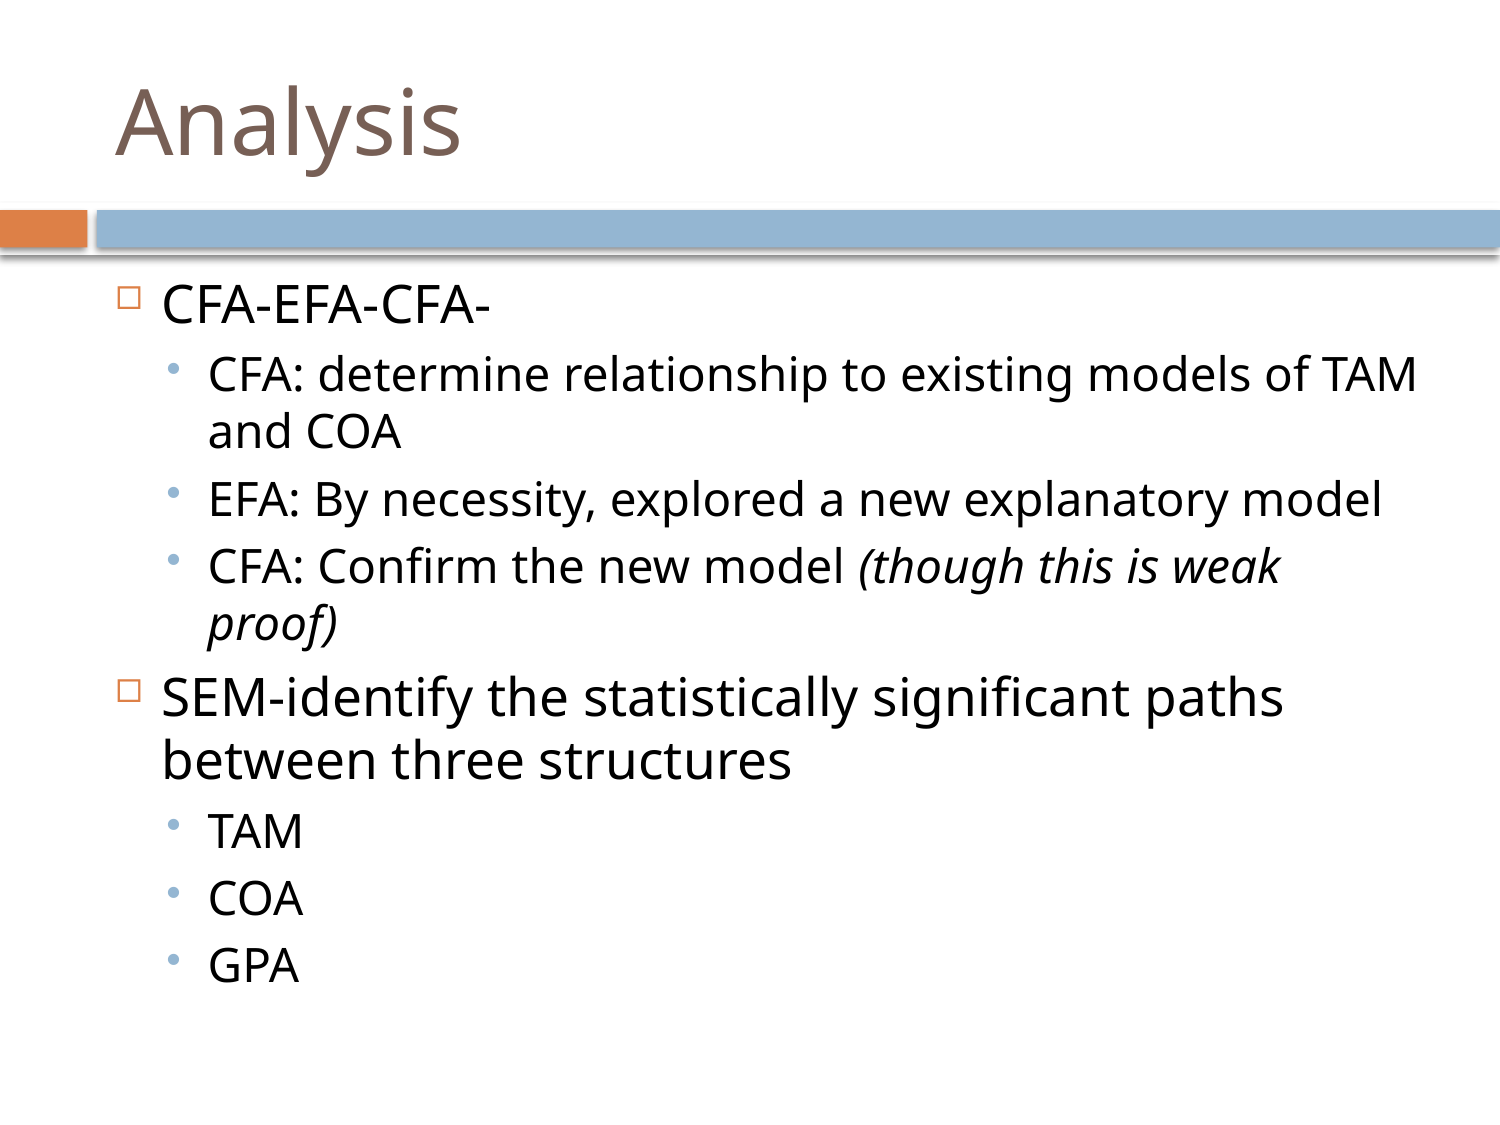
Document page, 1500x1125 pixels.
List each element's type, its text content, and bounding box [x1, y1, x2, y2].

list CFA-EFA-CFA- CFA: determine relationship to existing models of TAM and COA EFA: By necessity, explored a new explanatory model CFA: Confirm the new model (though this is weak proof) SEM-identify the statistically significant paths between three structures TAM COA GPA [100, 262, 1438, 1000]
title Analysis [100, 37, 1438, 200]
